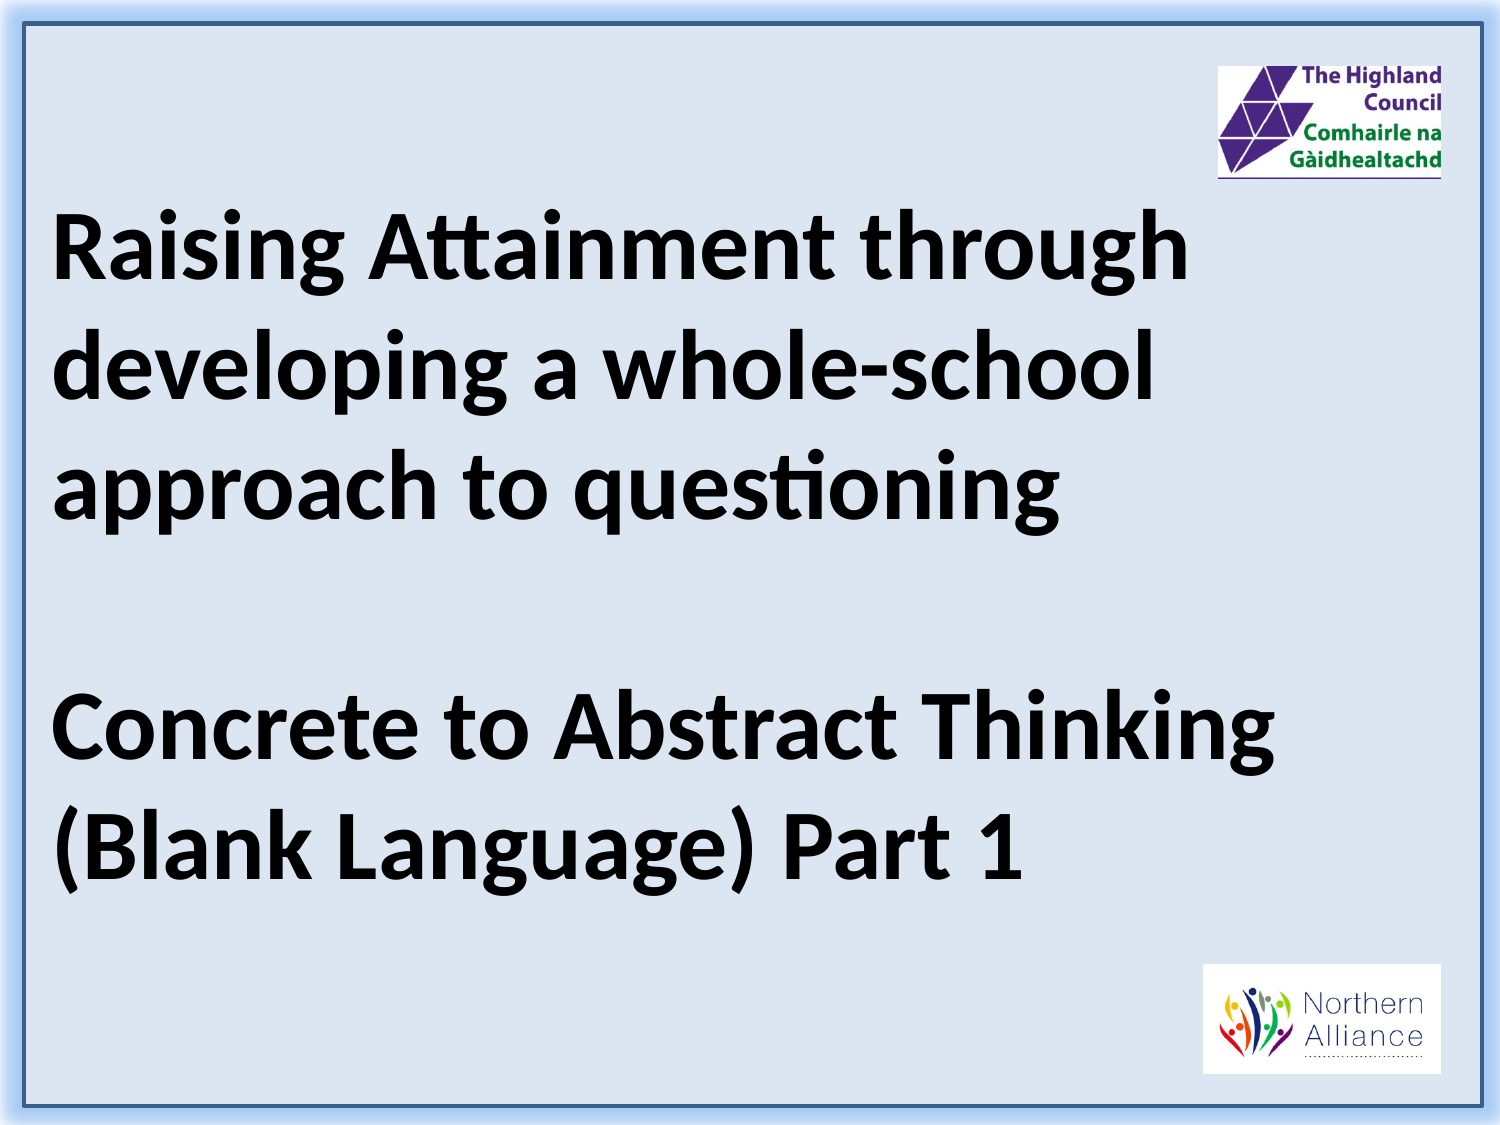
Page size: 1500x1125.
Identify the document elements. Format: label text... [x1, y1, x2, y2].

picture [1218, 66, 1441, 179]
text_box [22, 21, 1484, 1108]
picture [1203, 963, 1441, 1075]
title Raising Attainment through developing a whole-school approach to questioning Concrete to Abstract Thinking (Blank Language) Part 1 [35, 420, 1483, 929]
